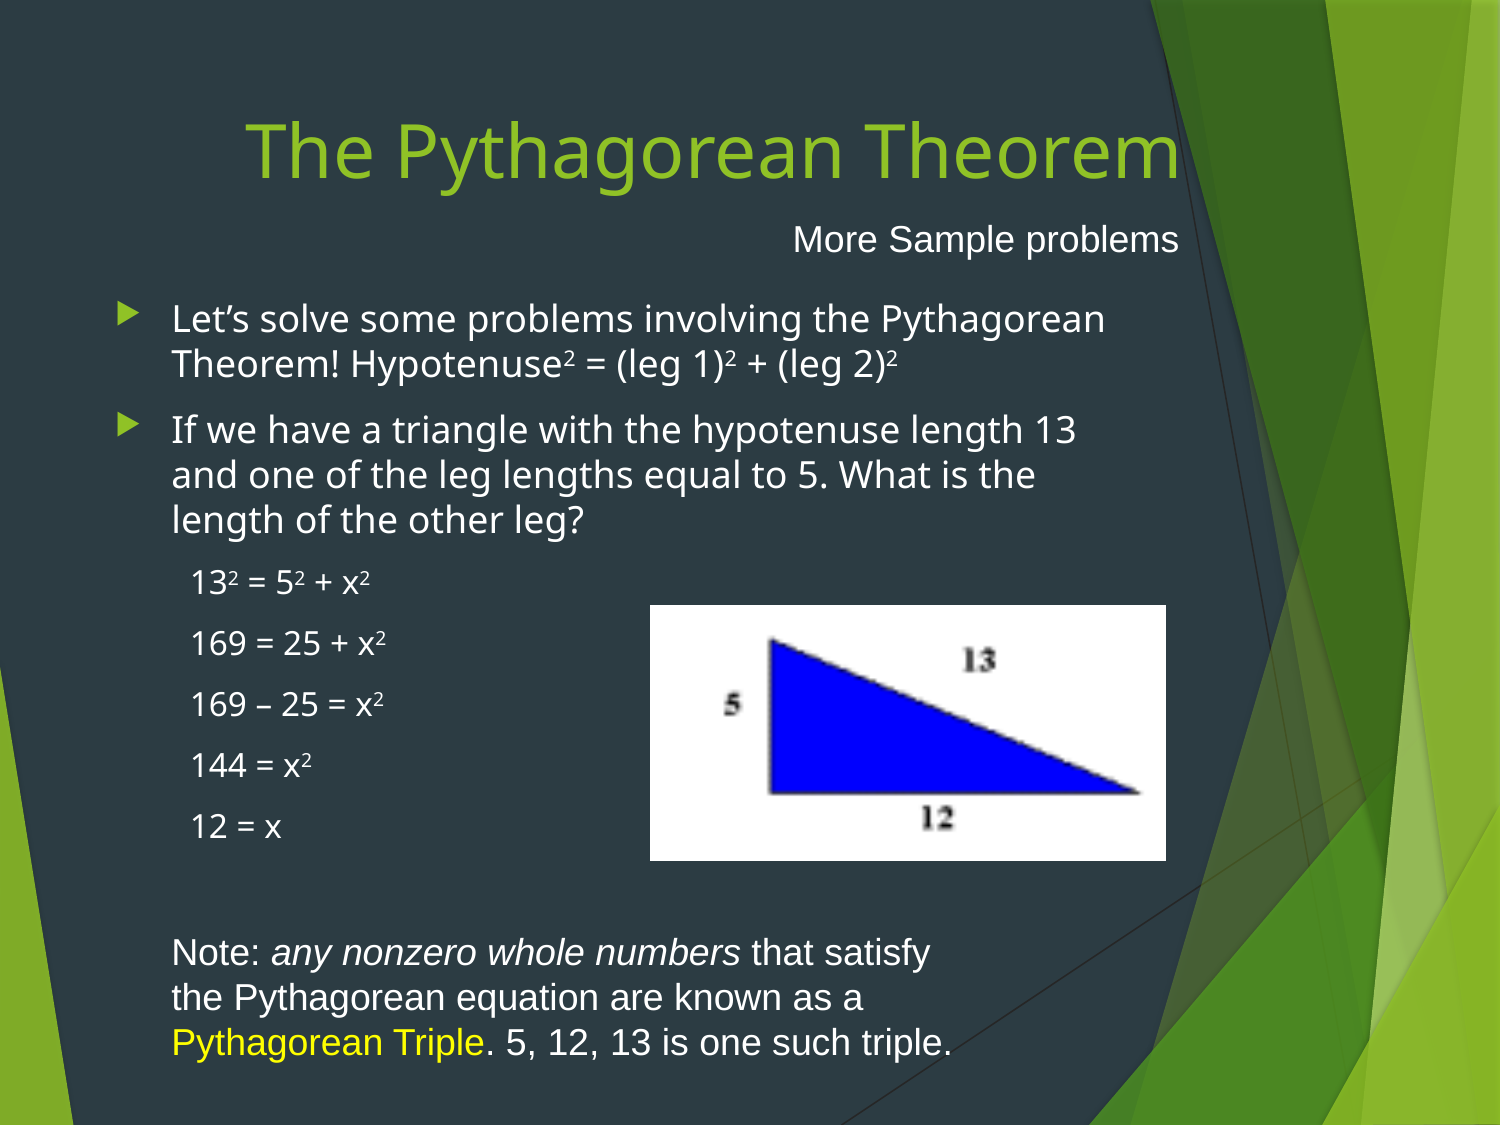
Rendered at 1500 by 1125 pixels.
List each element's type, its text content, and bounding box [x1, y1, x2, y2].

list Let’s solve some problems involving the Pythagorean Theorem! Hypotenuse2 = (leg 1)2 + (leg 2)2 If we have a triangle with the hypotenuse length 13 and one of the leg lengths equal to 5. What is the length of the other leg? 132 = 52 + x2 169 = 25 + x2 169 – 25 = x2 144 = x2 12 = x [99, 287, 1142, 587]
picture [649, 604, 1166, 862]
text_box More Sample problems [777, 208, 1195, 268]
text_box Note: any nonzero whole numbers that satisfy the Pythagorean equation are known as a Pythagorean Triple. 5, 12, 13 is one such triple. [156, 920, 1000, 1071]
title The Pythagorean Theorem [156, 95, 1198, 209]
